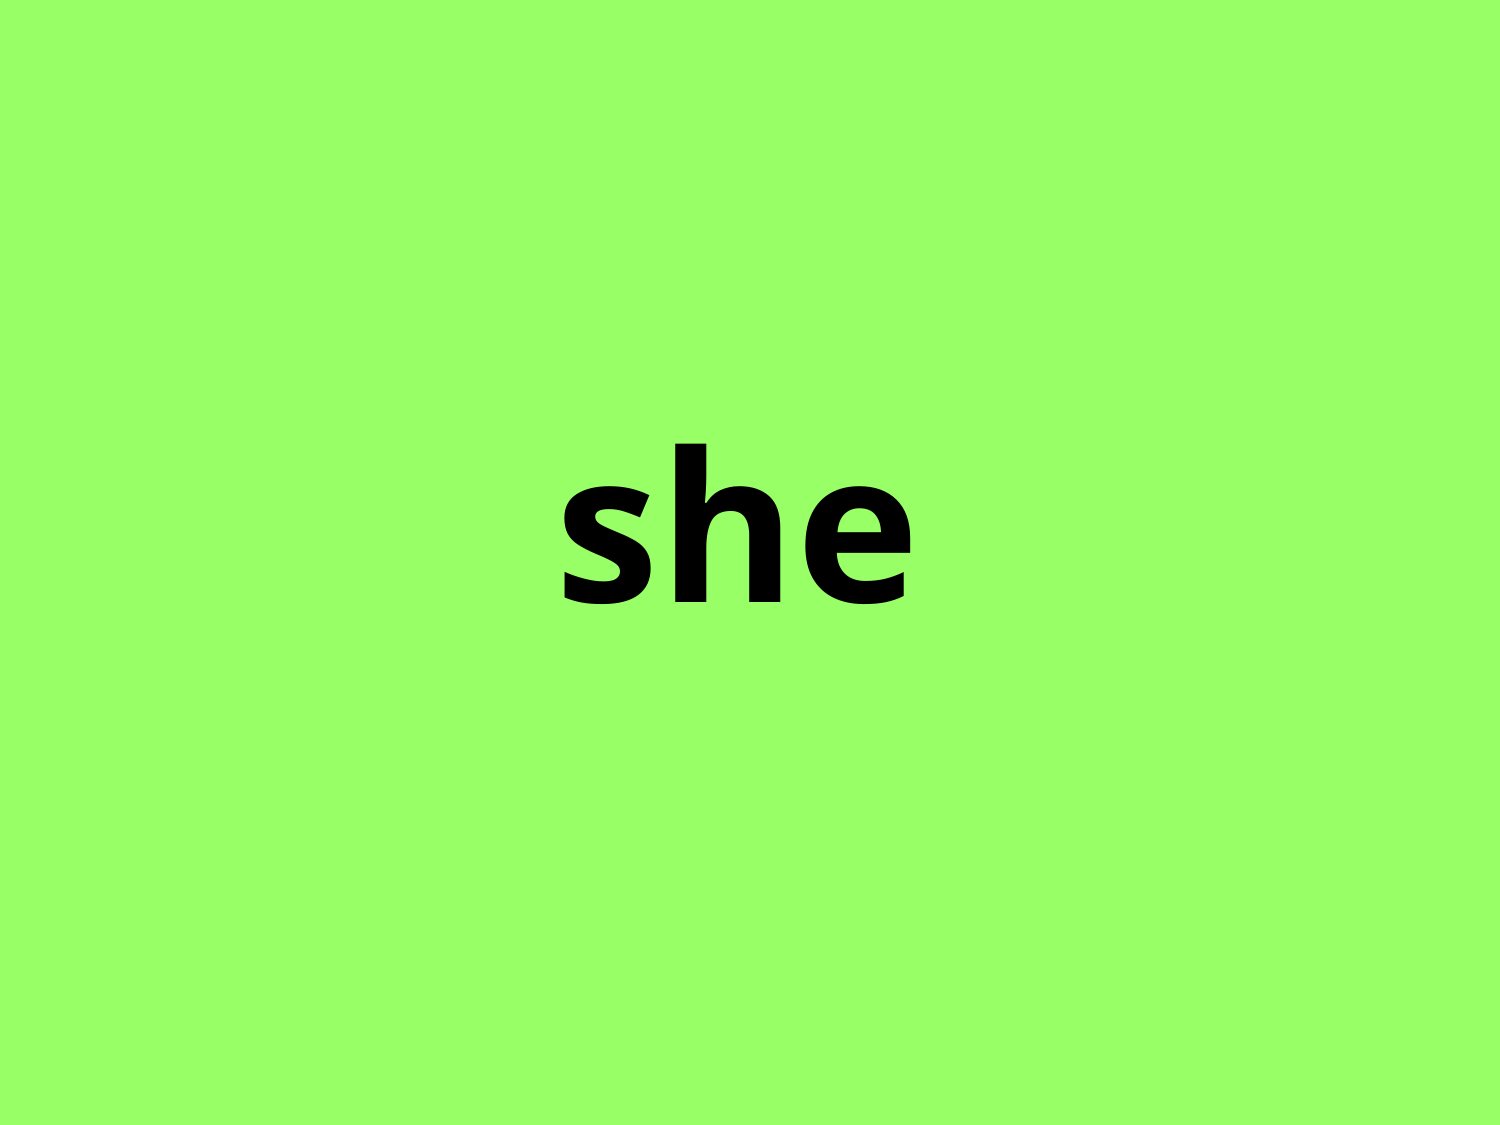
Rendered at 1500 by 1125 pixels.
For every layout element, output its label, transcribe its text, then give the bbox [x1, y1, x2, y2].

title she [99, 424, 1376, 613]
